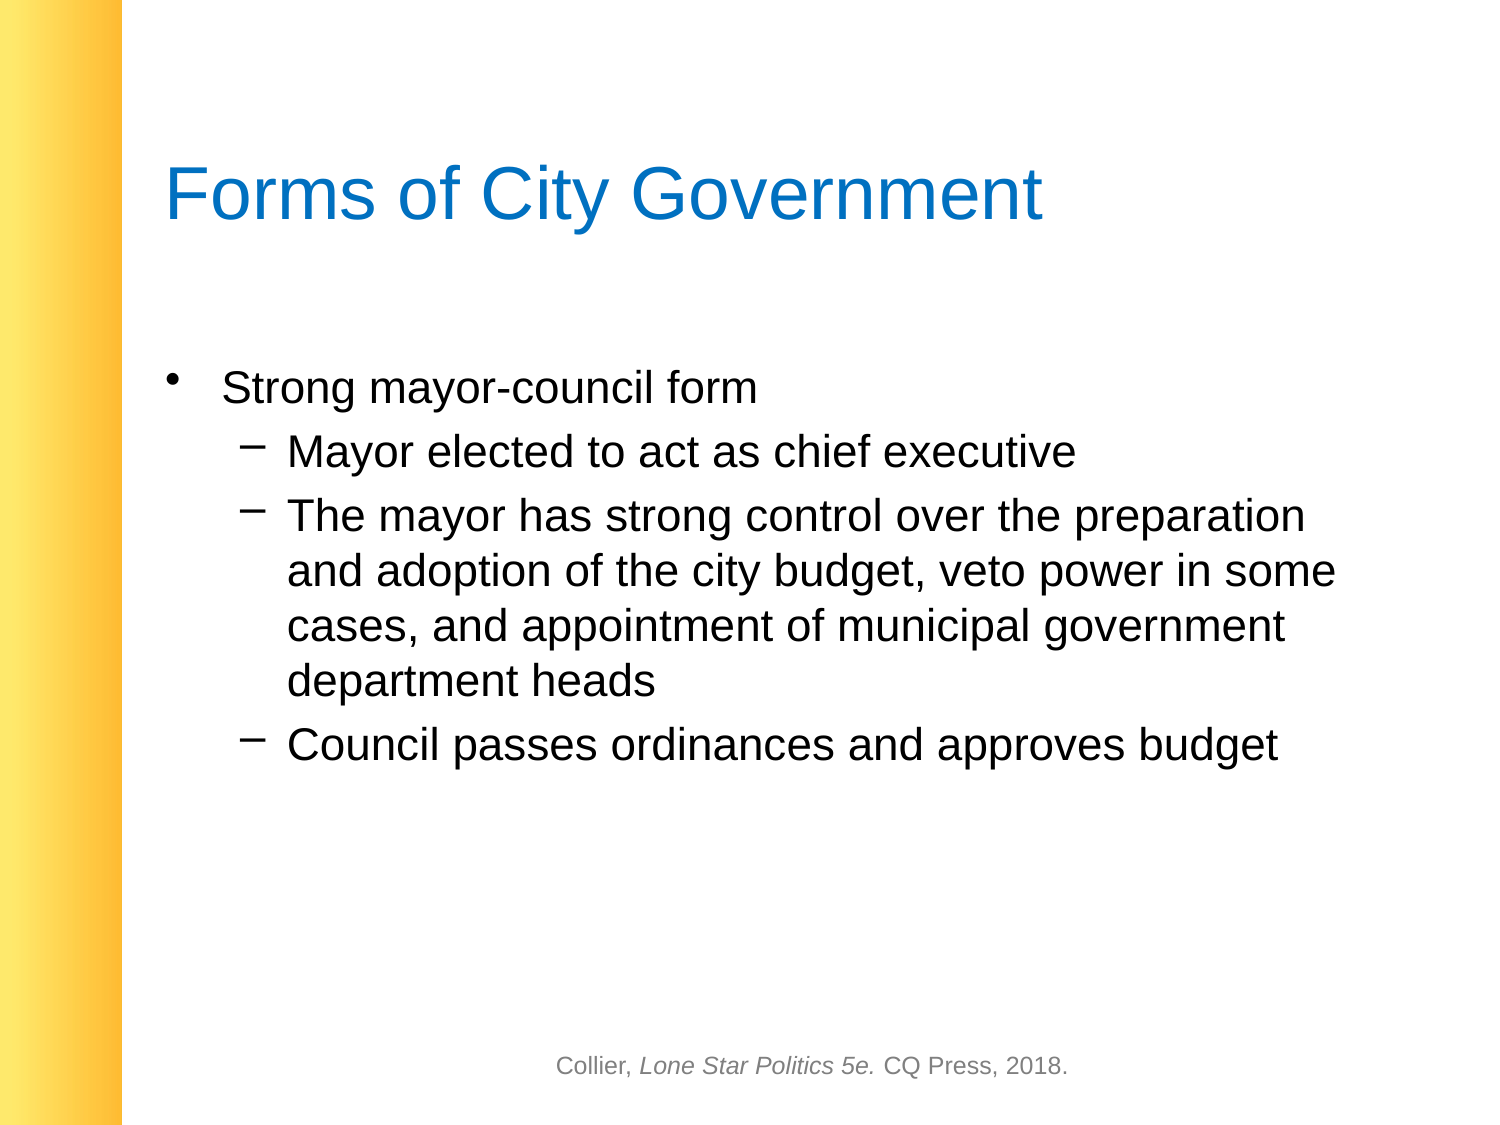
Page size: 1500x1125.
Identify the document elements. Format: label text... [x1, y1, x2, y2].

title Forms of City Government [150, 137, 1463, 325]
picture [0, 0, 1500, 1125]
list Strong mayor-council form Mayor elected to act as chief executive The mayor has strong control over the preparation and adoption of the city budget, veto power in some cases, and appointment of municipal government department heads Council passes ordinances and approves budget [150, 350, 1367, 913]
text_box Collier, Lone Star Politics 5e. CQ Press, 2018. [525, 1042, 1100, 1087]
